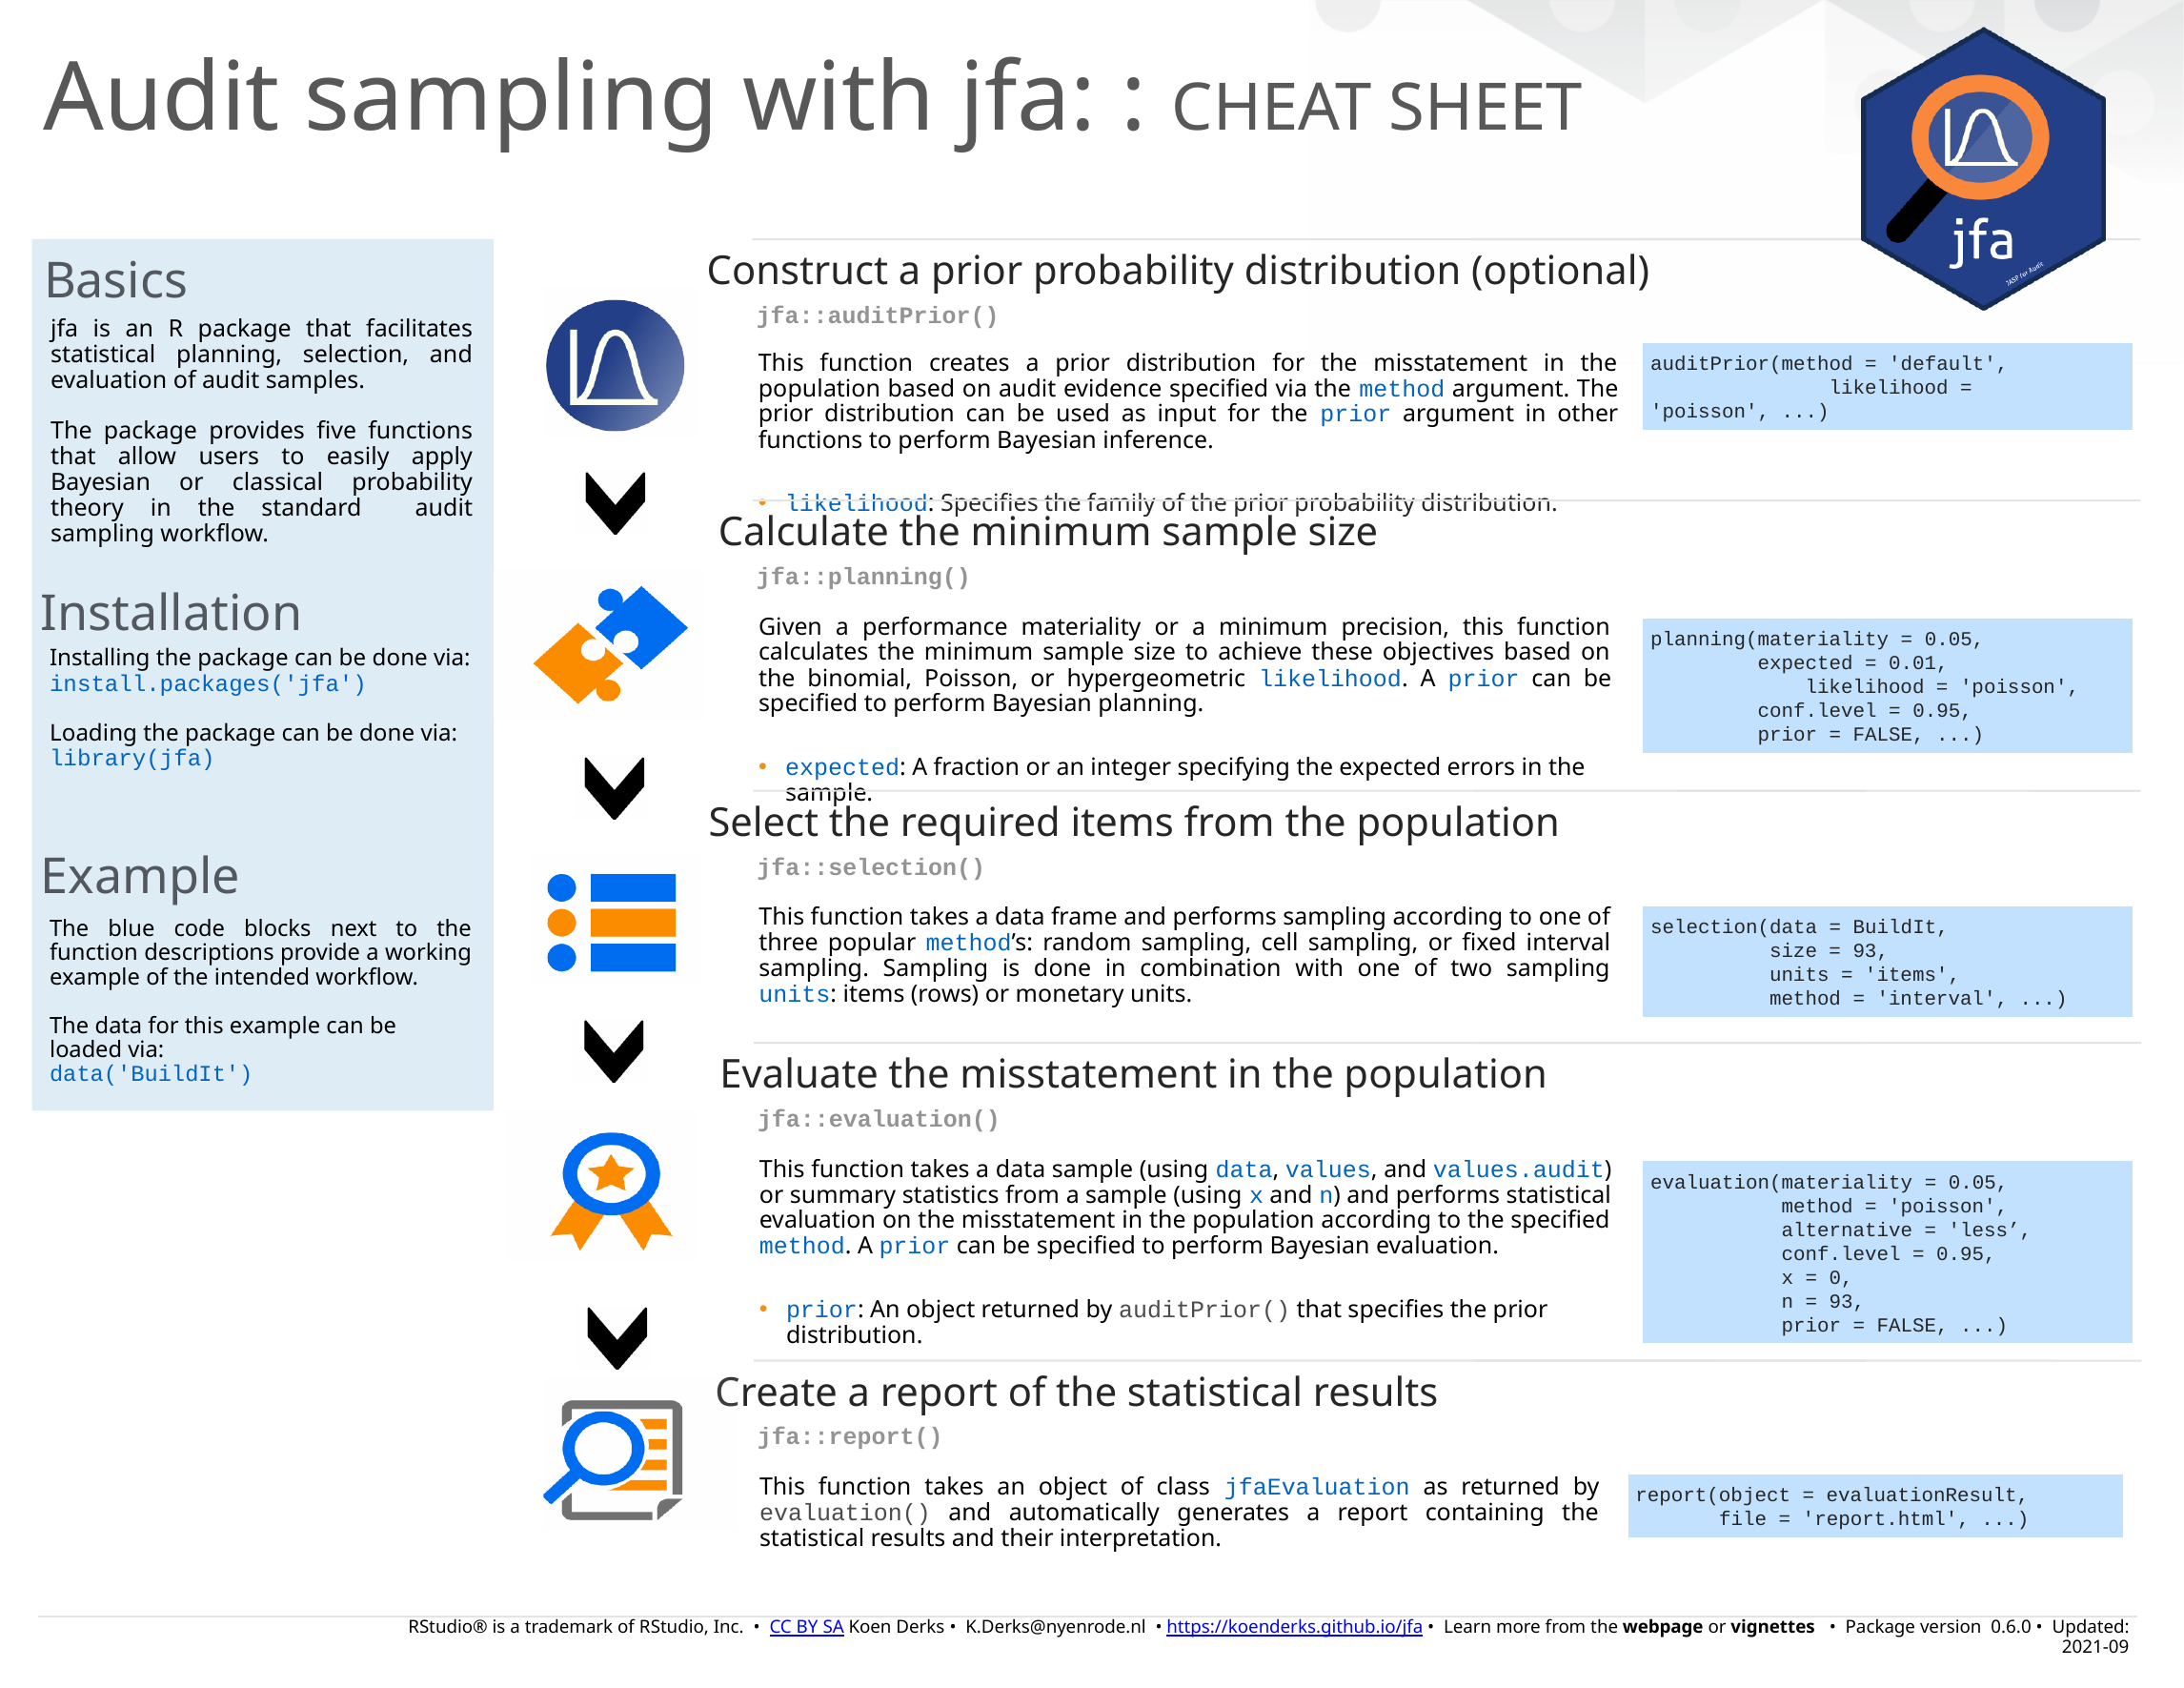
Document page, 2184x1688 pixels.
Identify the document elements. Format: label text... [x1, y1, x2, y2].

text_box jfa::evaluation() [755, 1101, 1003, 1134]
text_box Calculate the minimum sample size [716, 513, 1381, 556]
picture [1309, 0, 2184, 365]
text_box planning(materiality = 0.05, expected = 0.01, likelihood = 'poisson', conf.level = 0.95, prior = FALSE, ...) [1642, 617, 2133, 754]
text_box Installing the package can be done via: install.packages('jfa') Loading the package can be done via: library(jfa) [50, 646, 473, 794]
text_box jfa::planning() [754, 559, 974, 592]
text_box auditPrior(method = 'default', likelihood = 'poisson', ...) [1642, 371, 2133, 431]
text_box This function takes a data sample (using data, values, and values.audit) or summary statistics from a sample (using x and n) and performs statistical evaluation on the misstatement in the population according to the specified method. A prior can be specified to perform Bayesian evaluation. prior: An object returned by auditPrior() that specifies the prior distribution. [750, 1148, 1621, 1357]
text_box This function creates a prior distribution for the misstatement in the population based on audit evidence specified via the method argument. The prior distribution can be used as input for the prior argument in other functions to perform Bayesian inference. likelihood: Specifies the family of the prior probability distribution. [749, 341, 1628, 525]
picture [574, 465, 649, 540]
picture [574, 750, 648, 825]
text_box Select the required items from the population [706, 803, 1563, 846]
text_box Create a report of the statistical results [742, 1373, 1441, 1416]
text_box Installation [38, 590, 305, 642]
text_box report(object = evaluationResult, file = 'report.html', ...) [1627, 1474, 2124, 1538]
text_box This function takes a data frame and performs sampling according to one of three popular method’s: random sampling, cell sampling, or fixed interval sampling. Sampling is done in combination with one of two sampling units: items (rows) or monetary units. [750, 896, 1621, 1016]
picture [542, 1378, 739, 1531]
text_box evaluation(materiality = 0.05, method = 'poisson', alternative = 'less’, conf.level = 0.95, x = 0, n = 93, prior = FALSE, ...) [1642, 1160, 2133, 1345]
picture [504, 1109, 698, 1260]
text_box RStudio® is a trademark of RStudio, Inc. • CC BY SA Koen Derks • K.Derks@nyenrode.nl • https://koenderks.github.io/jfa • Learn more from the webpage or vignettes • Package version 0.6.0 • Updated: 2021-09 [368, 1607, 2138, 1666]
picture [573, 1013, 648, 1088]
picture [576, 1300, 651, 1375]
title Audit sampling with jfa: : CHEAT SHEET [42, 55, 1304, 183]
text_box Given a performance materiality or a minimum precision, this function calculates the minimum sample size to achieve these objectives based on the binomial, Poisson, or hypergeometric likelihood. A prior can be specified to perform Bayesian planning. expected: A fraction or an integer specifying the expected errors in the sample. [750, 605, 1621, 815]
text_box Construct a prior probability distribution (optional) [704, 252, 1304, 295]
picture [532, 854, 701, 985]
picture [543, 286, 699, 437]
text_box jfa::report() [755, 1418, 946, 1452]
text_box [31, 238, 495, 1111]
text_box jfa::auditPrior() [754, 297, 1002, 331]
text_box jfa is an R package that facilitates statistical planning, selection, and evaluation of audit samples. The package provides five functions that allow users to easily apply Bayesian or classical probability theory in the standard audit sampling workflow. [51, 315, 474, 569]
text_box selection(data = BuildIt, size = 93, units = 'items', method = 'interval', ...) [1642, 905, 2133, 1018]
text_box The blue code blocks next to the function descriptions provide a working example of the intended workflow. The data for this example can be loaded via: data('BuildIt') [50, 916, 473, 1111]
picture [487, 568, 705, 721]
text_box Example [38, 853, 242, 905]
text_box This function takes an object of class jfaEvaluation as returned by evaluation() and automatically generates a report containing the statistical results and their interpretation. [751, 1466, 1608, 1560]
text_box Basics [41, 257, 191, 310]
text_box Evaluate the misstatement in the population [718, 1055, 1550, 1098]
text_box jfa::selection() [755, 849, 988, 882]
